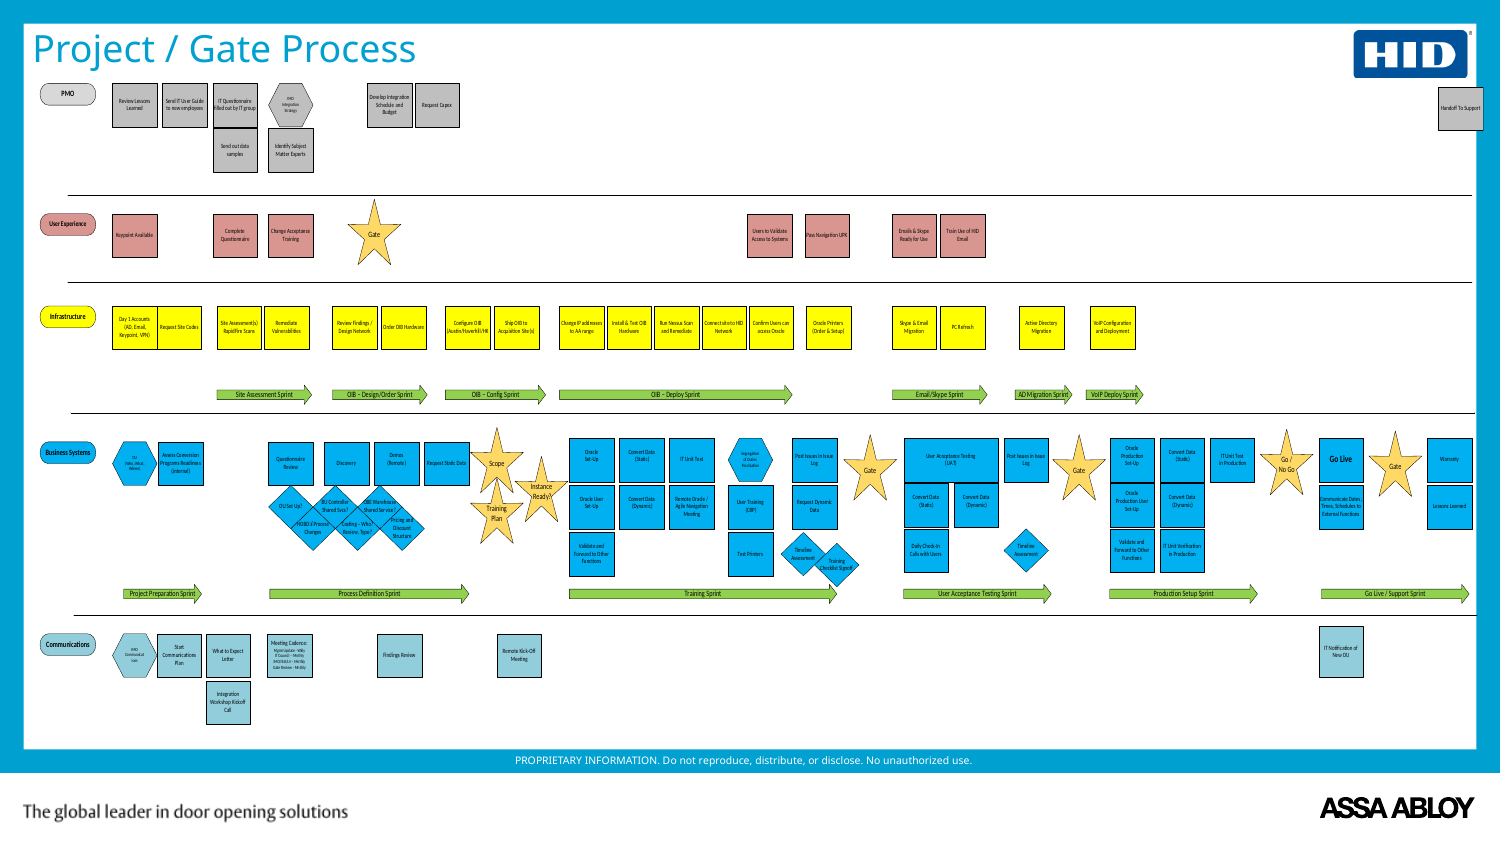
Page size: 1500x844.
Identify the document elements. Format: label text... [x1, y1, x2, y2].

picture [38, 81, 1482, 726]
picture [22, 802, 350, 824]
text_box Project / Gate Process [17, 18, 1010, 75]
